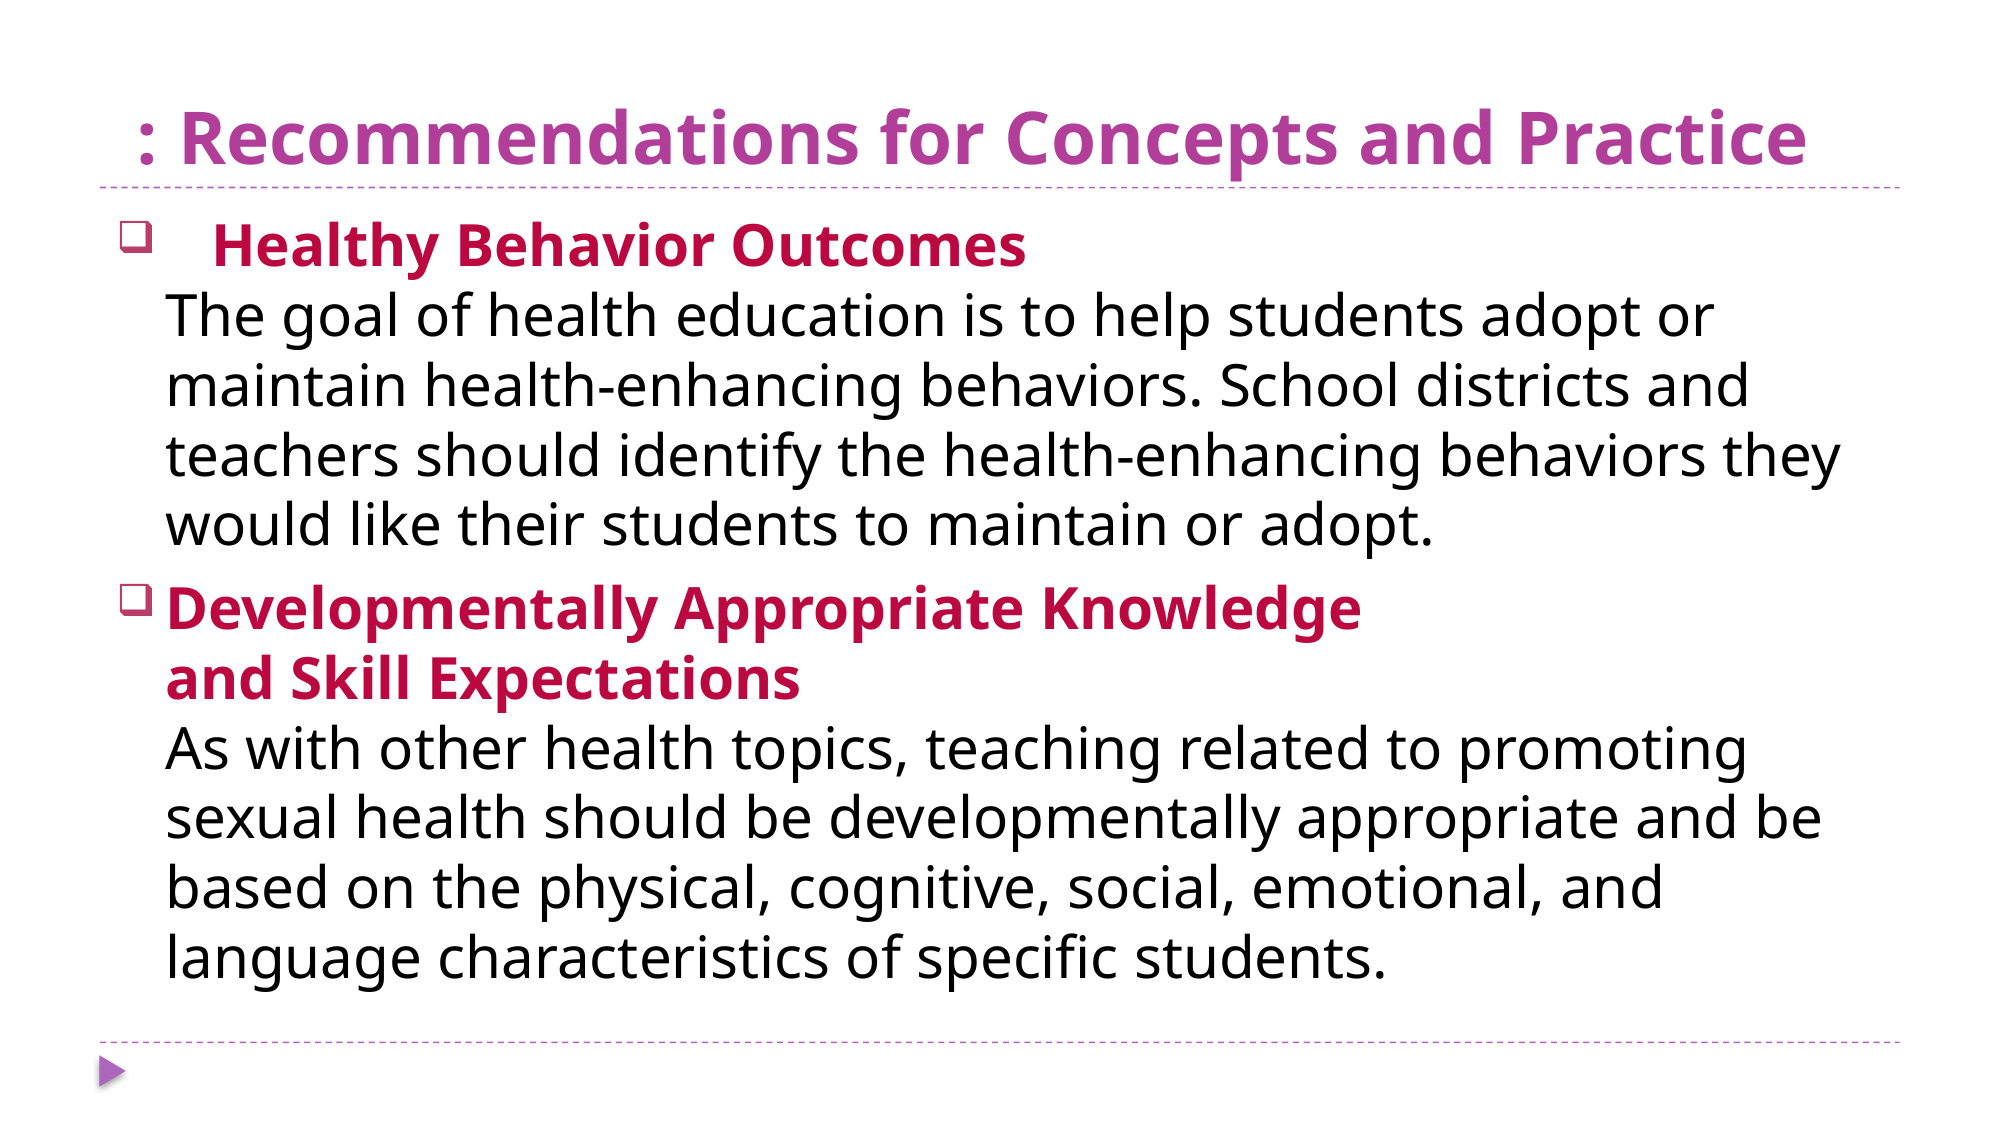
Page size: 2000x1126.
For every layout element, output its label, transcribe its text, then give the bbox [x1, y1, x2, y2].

list Healthy Behavior Outcomes The goal of health education is to help students adopt or maintain health-enhancing behaviors. School districts and teachers should identify the health-enhancing behaviors they would like their students to maintain or adopt. Developmentally Appropriate Knowledge and Skill Expectations As with other health topics, teaching related to promoting sexual health should be developmentally appropriate and be based on the physical, cognitive, social, emotional, and language characteristics of specific students. [99, 200, 1900, 1011]
title Recommendations for Concepts and Practice : [99, 24, 1900, 188]
